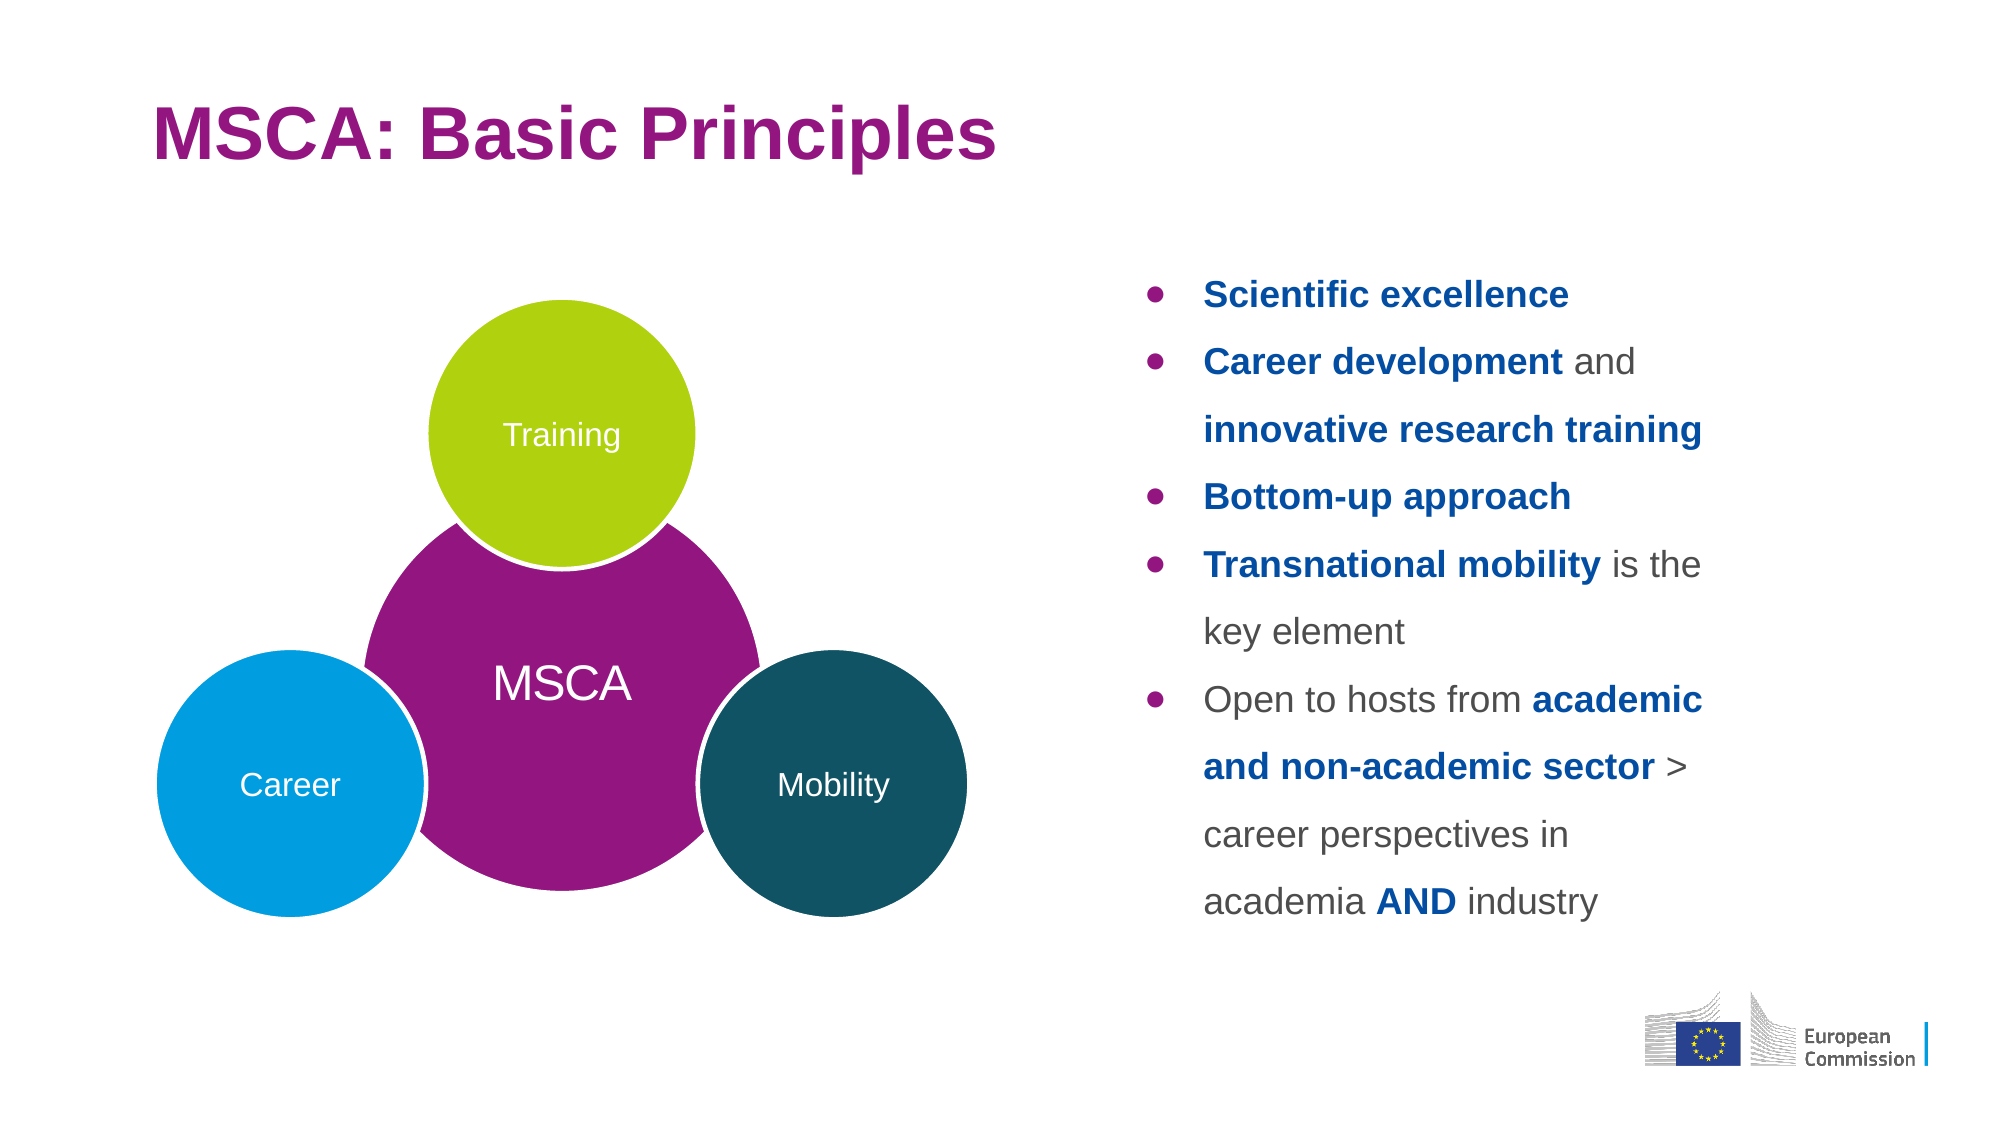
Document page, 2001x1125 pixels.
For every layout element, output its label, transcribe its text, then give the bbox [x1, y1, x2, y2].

picture [1645, 991, 1928, 1066]
text_box Career [153, 647, 348, 920]
text_box Training [454, 296, 670, 349]
title MSCA: Basic Principles [137, 76, 1863, 176]
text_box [348, 349, 1080, 987]
text_box Scientific excellence Career development and innovative research training Bottom-up approach Transnational mobility is the key element Open to hosts from academic and non-academic sector > career perspectives in academia AND industry [1129, 239, 1753, 849]
